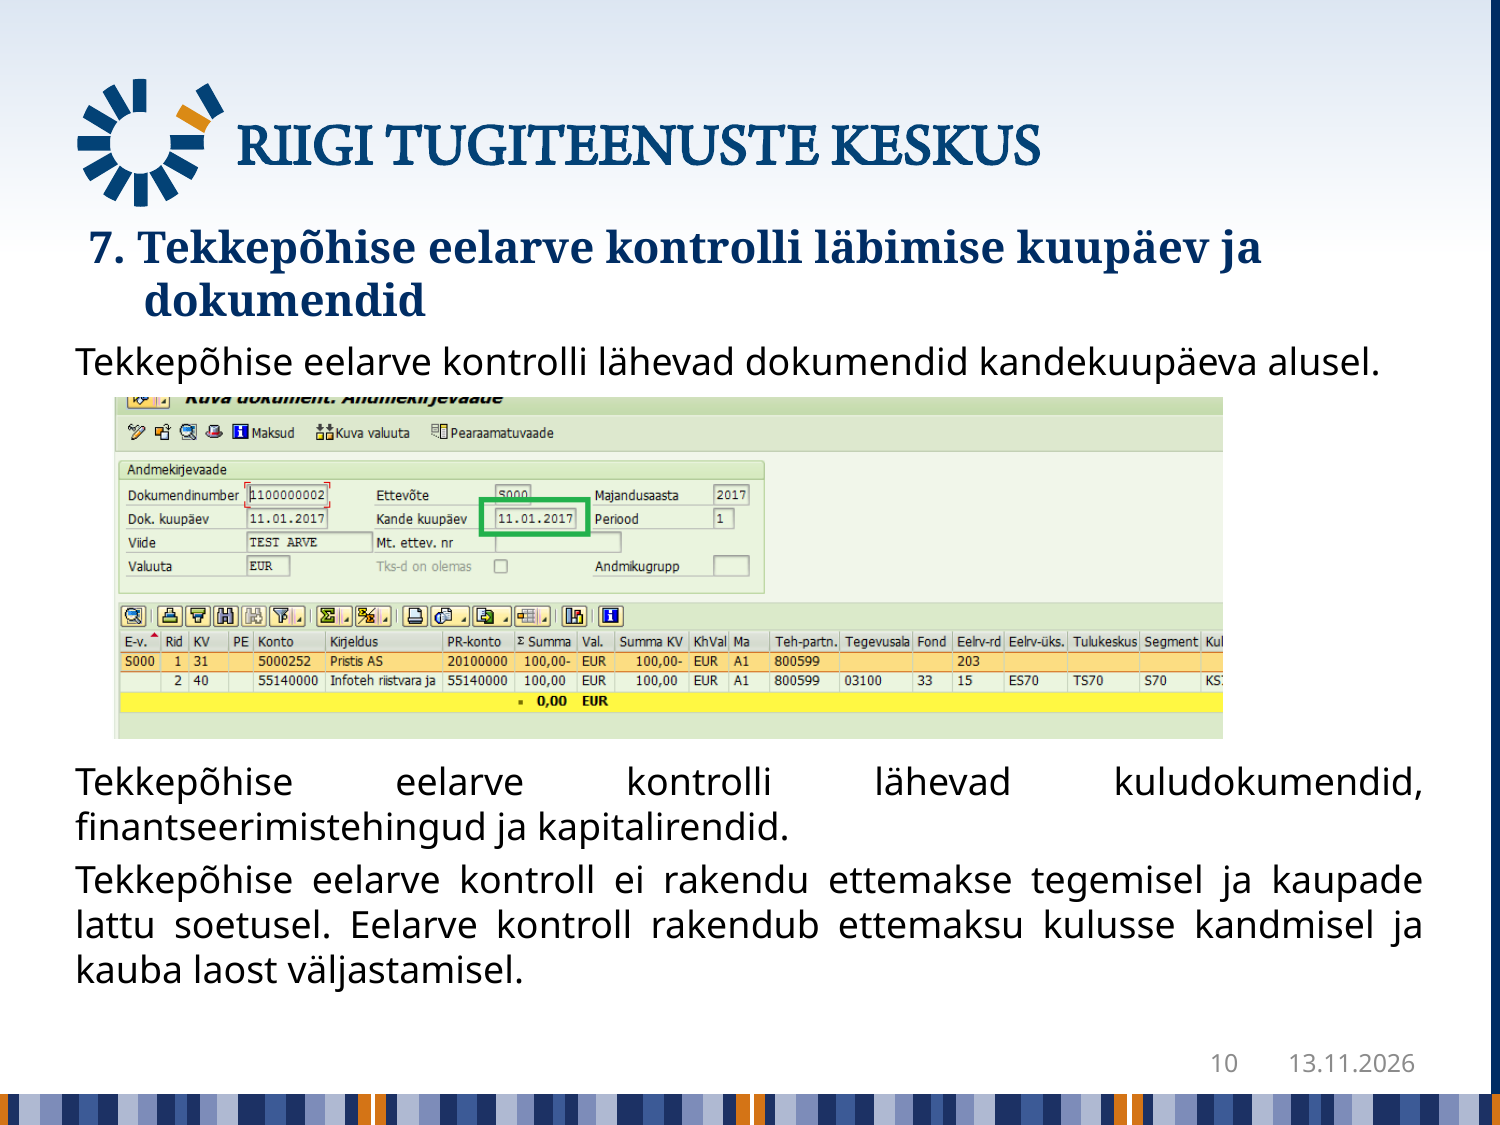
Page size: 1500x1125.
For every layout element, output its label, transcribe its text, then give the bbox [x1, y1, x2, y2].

picture [111, 396, 1223, 740]
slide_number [1269, 1035, 1431, 1095]
slide_number 10 [1139, 1035, 1254, 1095]
title 7. Tekkepõhise eelarve kontrolli läbimise kuupäev ja dokumendid [88, 219, 1439, 327]
list Tekkepõhise eelarve kontrolli lähevad dokumendid kandekuupäeva alusel. Tekkepõhise eelarve kontrolli lähevad kuludokumendid, finantseerimistehingud ja kapitalirendid. Tekkepõhise eelarve kontroll ei rakendu ettemakse tegemisel ja kaupade lattu soetusel. Eelarve kontroll rakendub ettemaksu kulusse kandmisel ja kauba laost väljastamisel. [75, 338, 1425, 1012]
